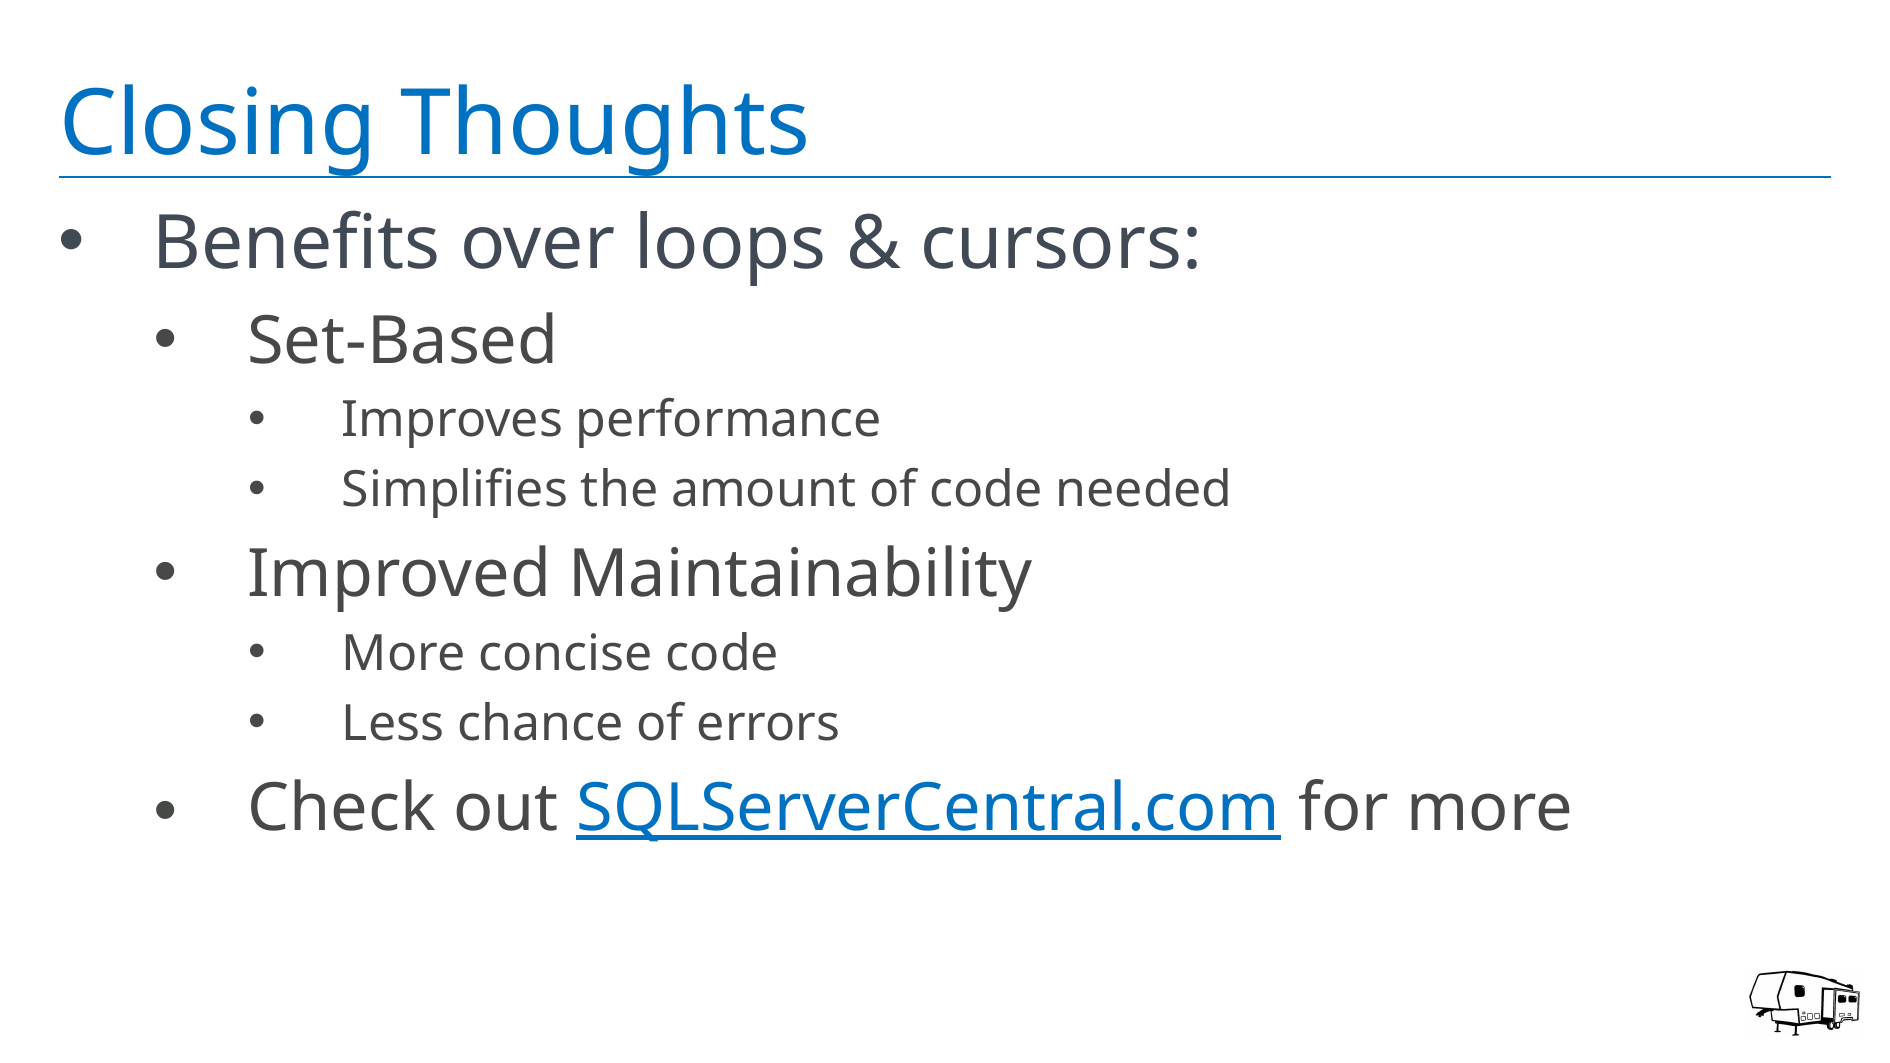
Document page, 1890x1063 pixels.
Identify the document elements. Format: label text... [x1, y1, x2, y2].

picture [1747, 970, 1861, 1037]
title Closing Thoughts [59, 59, 1831, 176]
list Benefits over loops & cursors: Set-Based Improves performance Simplifies the amount of code needed Improved Maintainability More concise code Less chance of errors Check out SQLServerCentral.com for more [59, 193, 1831, 1034]
